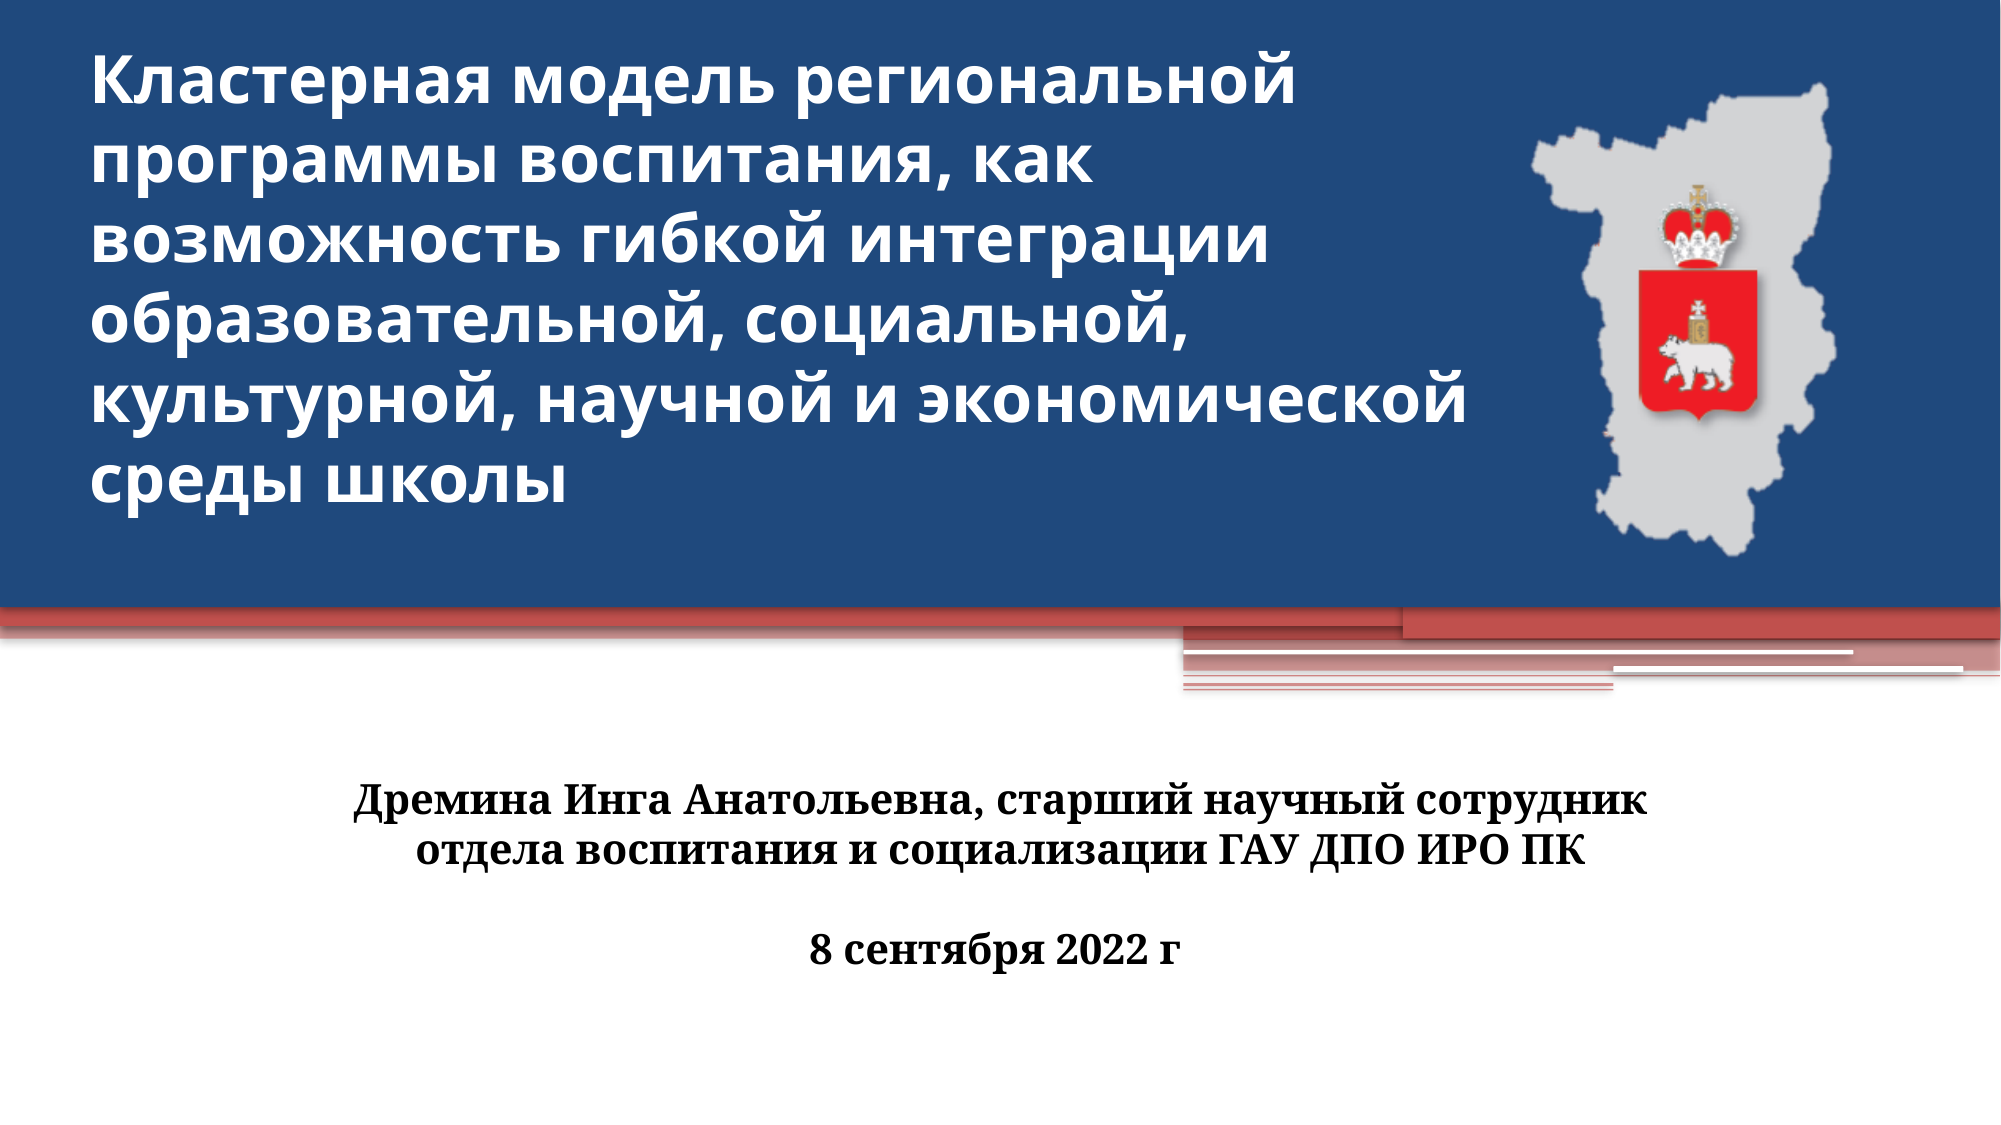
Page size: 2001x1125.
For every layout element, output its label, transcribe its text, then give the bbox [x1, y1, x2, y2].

title Кластерная модель региональной программы воспитания, как возможность гибкой интеграции образовательной, социальной, культурной, научной и экономической среды школы [75, 175, 1408, 524]
text_box Дремина Инга Анатольевна, старший научный сотрудник отдела воспитания и социализации ГАУ ДПО ИРО ПК 8 сентября 2022 г [331, 765, 1670, 981]
picture [1415, 0, 1972, 645]
